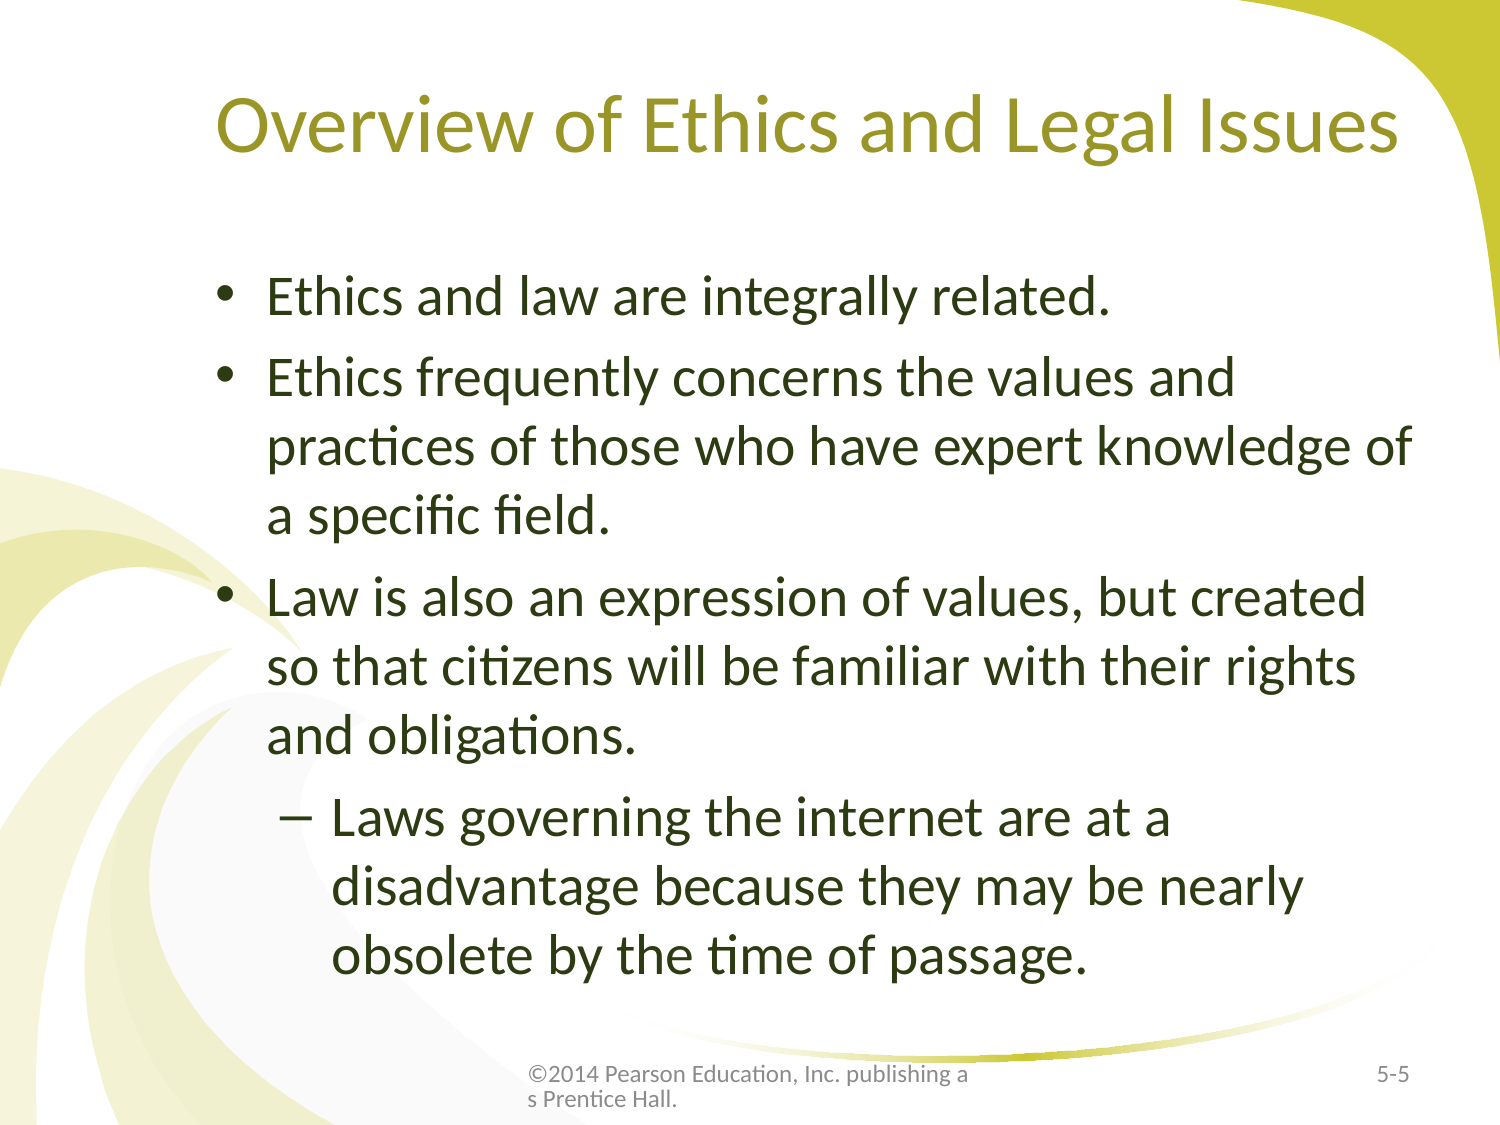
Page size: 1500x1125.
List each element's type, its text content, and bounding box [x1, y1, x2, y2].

footer ©2014 Pearson Education, Inc. publishing as Prentice Hall. [512, 1042, 988, 1103]
slide_number 5-5 [1074, 1042, 1425, 1103]
title Overview of Ethics and Legal Issues [200, 37, 1438, 200]
list Ethics and law are integrally related. Ethics frequently concerns the values and practices of those who have expert knowledge of a specific field. Law is also an expression of values, but created so that citizens will be familiar with their rights and obligations. Laws governing the internet are at a disadvantage because they may be nearly obsolete by the time of passage. [200, 249, 1438, 1000]
